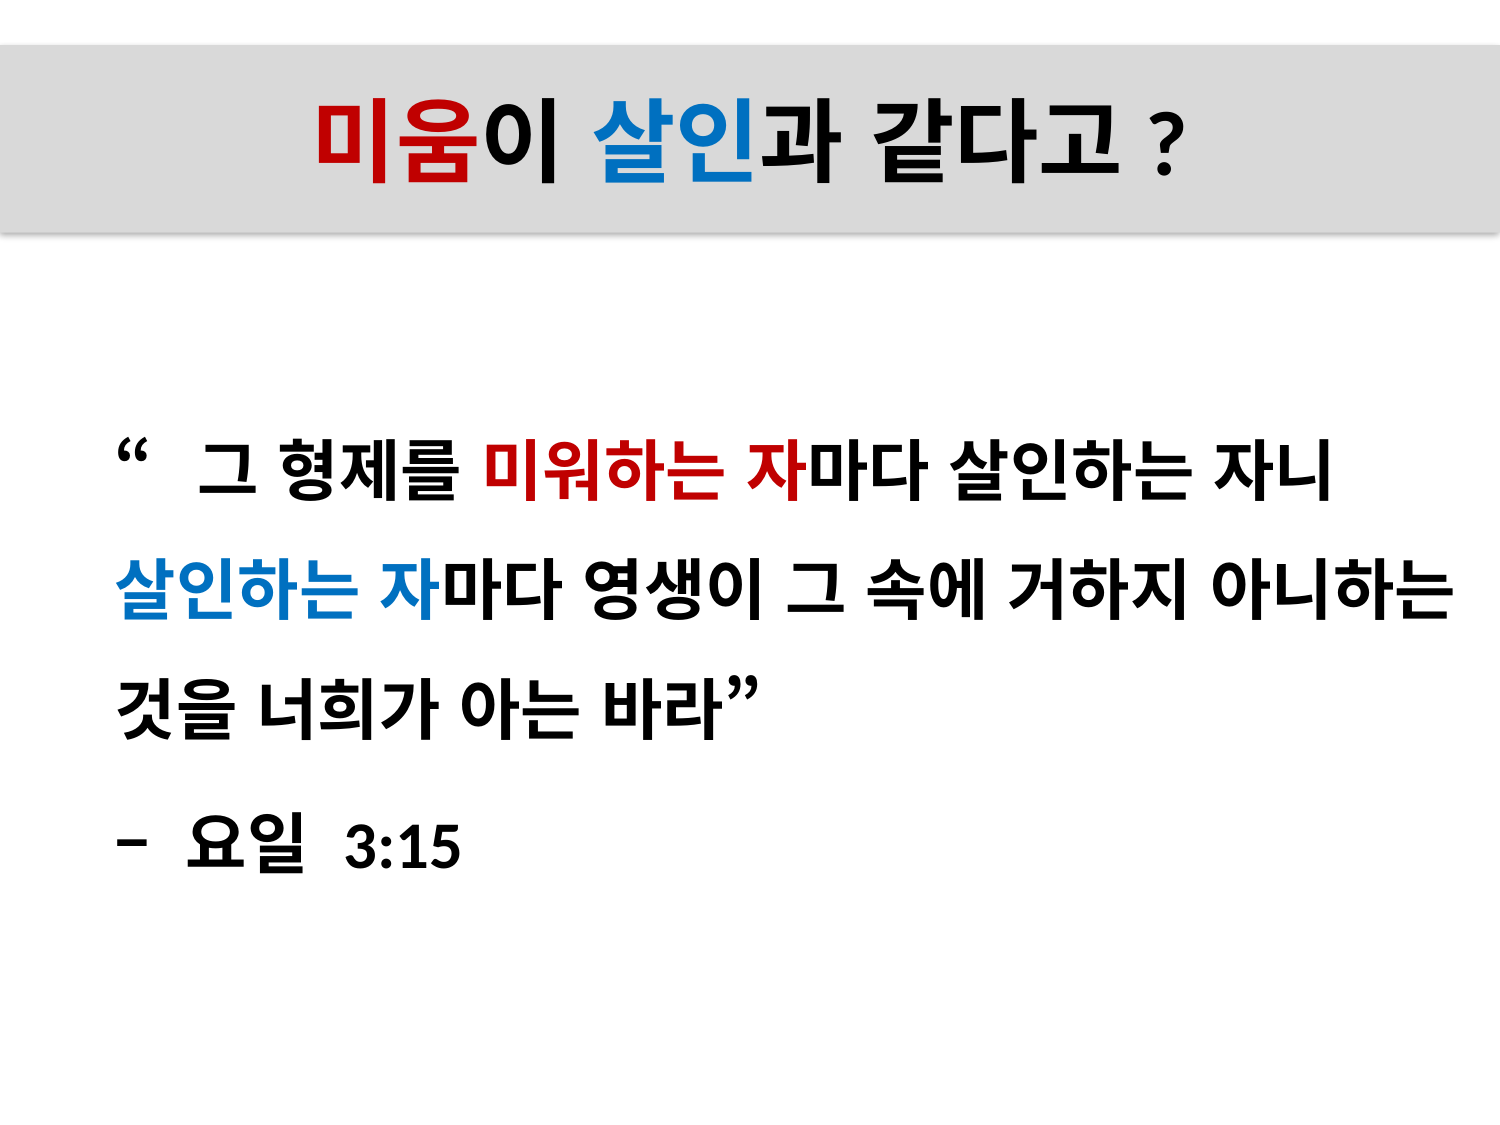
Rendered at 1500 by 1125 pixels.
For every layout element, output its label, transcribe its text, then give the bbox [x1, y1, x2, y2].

list “그 형제를 미워하는 자마다 살인하는 자니 살인하는 자마다 영생이 그 속에 거하지 아니하는 것을 너희가 아는 바라” – 요일 3:15 [99, 287, 1475, 1030]
title 미움이 살인과 같다고? [0, 44, 1500, 233]
